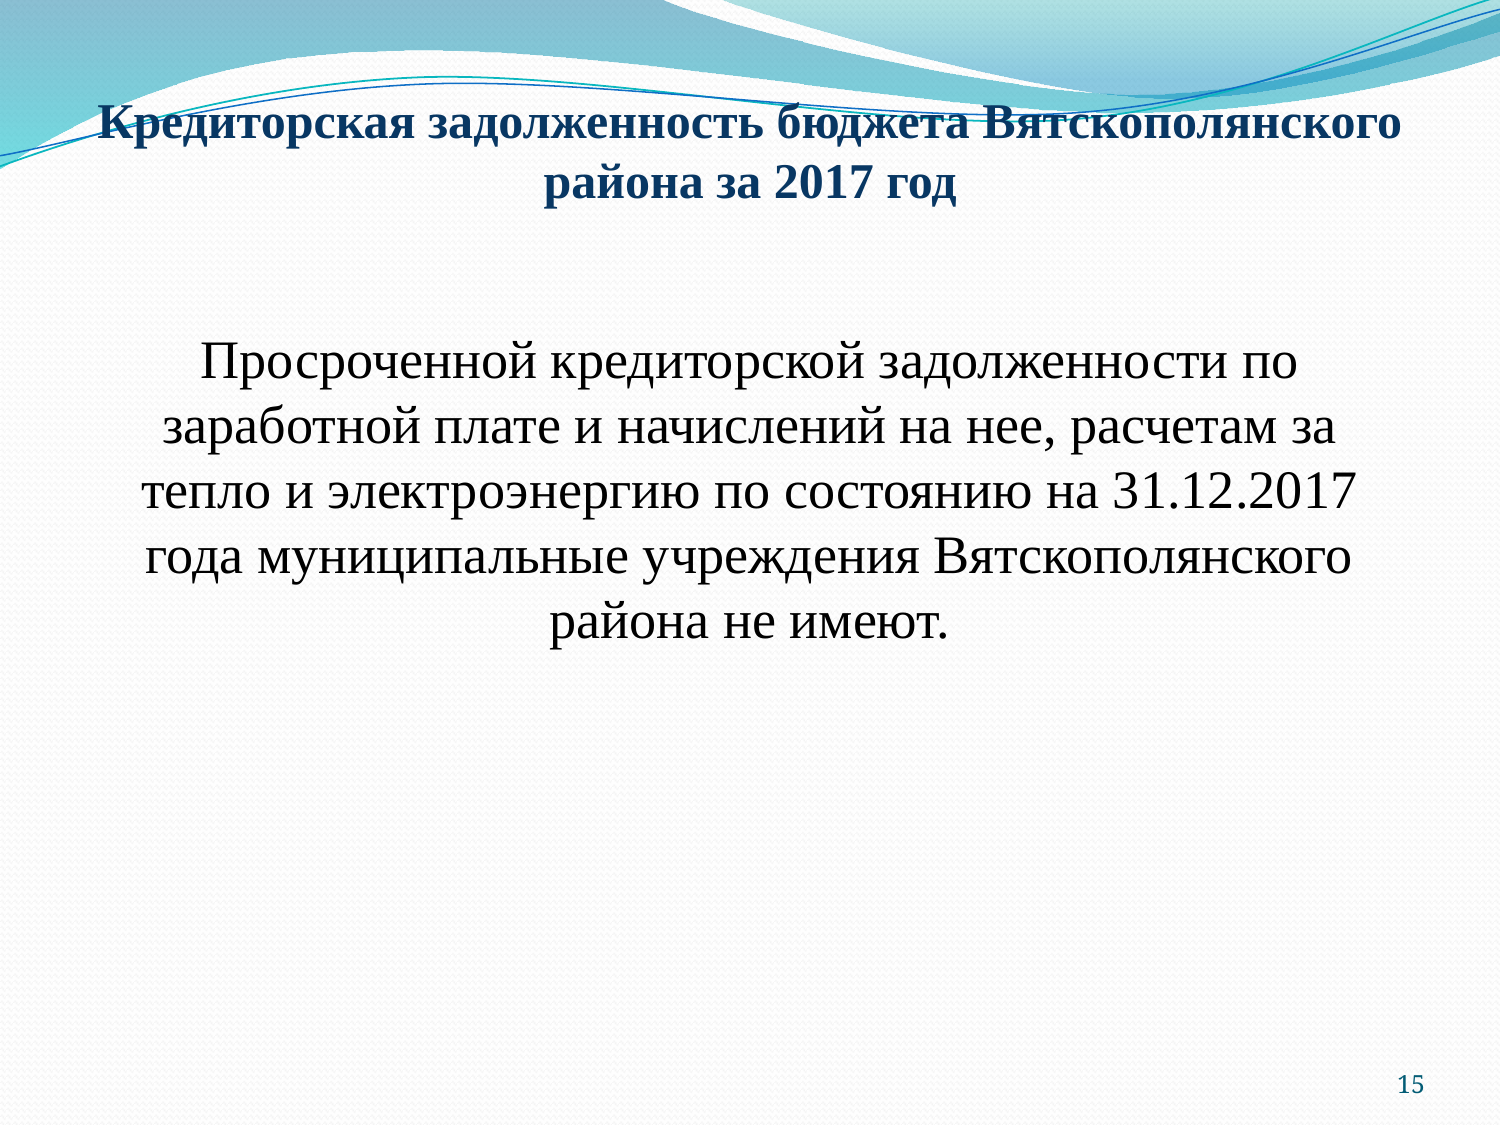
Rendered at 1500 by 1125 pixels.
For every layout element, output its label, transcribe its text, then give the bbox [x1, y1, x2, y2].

slide_number 15 [1299, 1042, 1425, 1103]
list Просроченной кредиторской задолженности по заработной плате и начислений на нее, расчетам за тепло и электроэнергию по состоянию на 31.12.2017 года муниципальные учреждения Вятскополянского района не имеют. [75, 317, 1425, 1038]
title Кредиторская задолженность бюджета Вятскополянского района за 2017 год [75, 19, 1425, 209]
